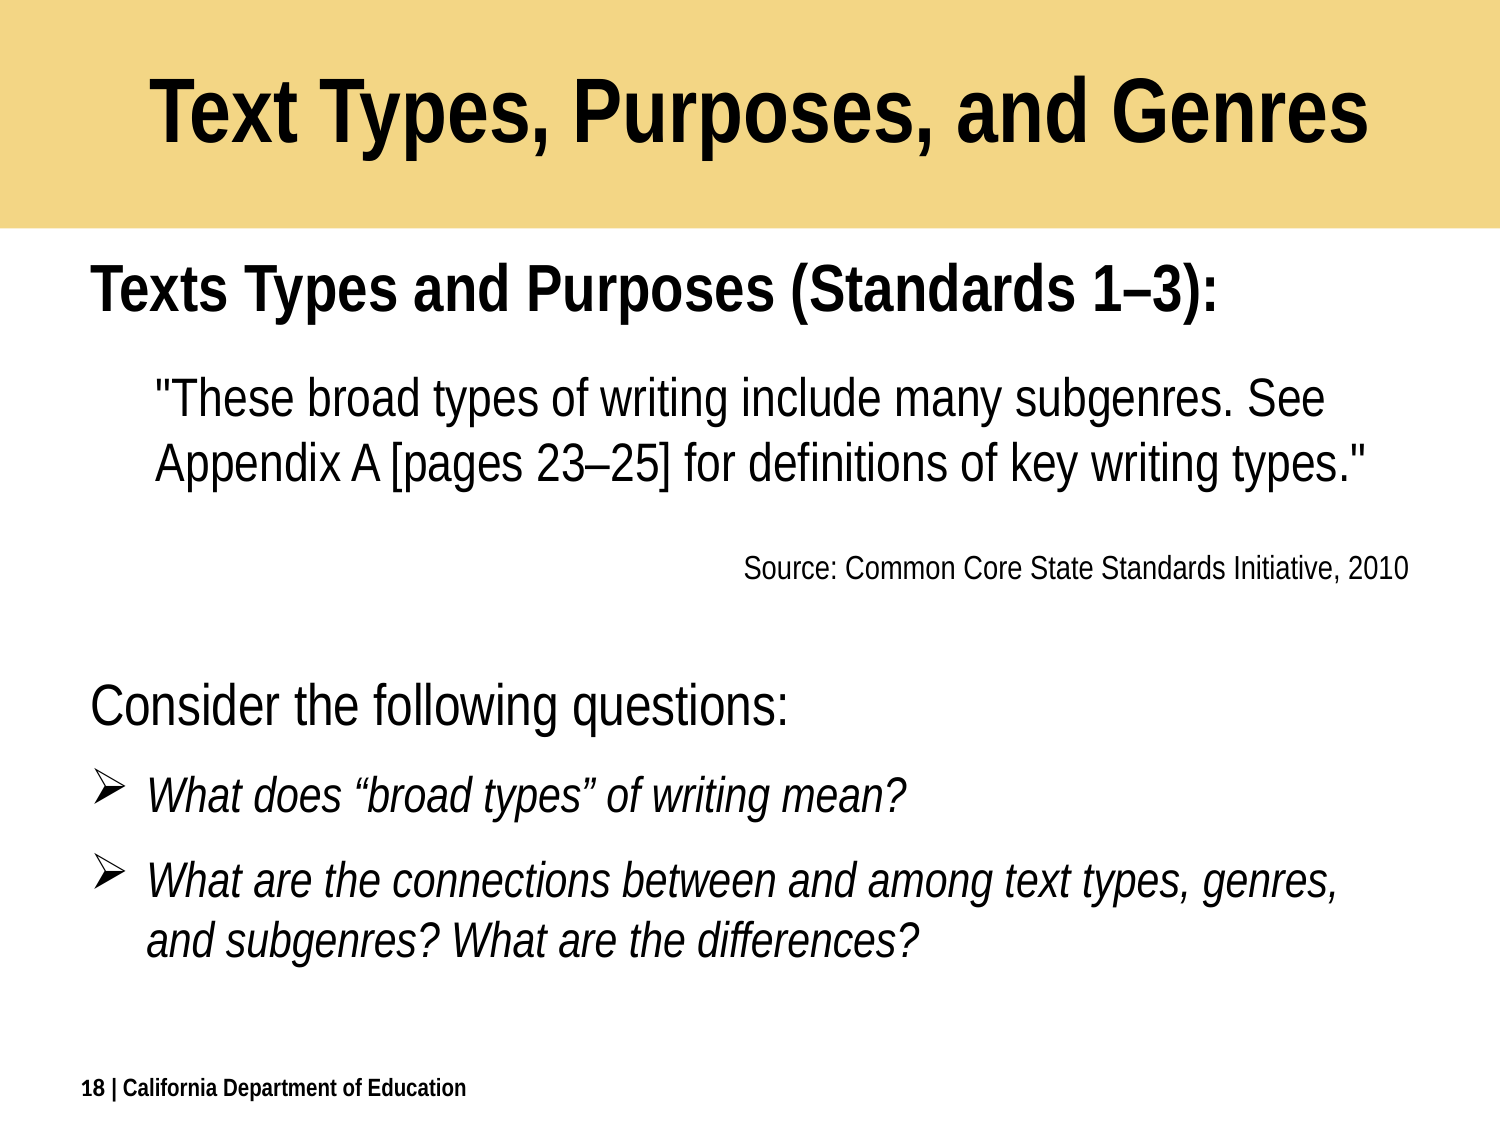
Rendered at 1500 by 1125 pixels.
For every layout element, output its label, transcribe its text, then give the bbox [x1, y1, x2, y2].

slide_number 18 [55, 1064, 121, 1124]
footer | California Department of Education [121, 1064, 699, 1124]
title Text Types, Purposes, and Genres [0, 11, 1500, 200]
list Texts Types and Purposes (Standards 1–3): "These broad types of writing include many subgenres. See Appendix A [pages 23–25] for definitions of key writing types." Source: Common Core State Standards Initiative, 2010 Consider the following questions: What does “broad types” of writing mean? What are the connections between and among text types, genres, and subgenres? What are the differences? [75, 237, 1425, 1056]
